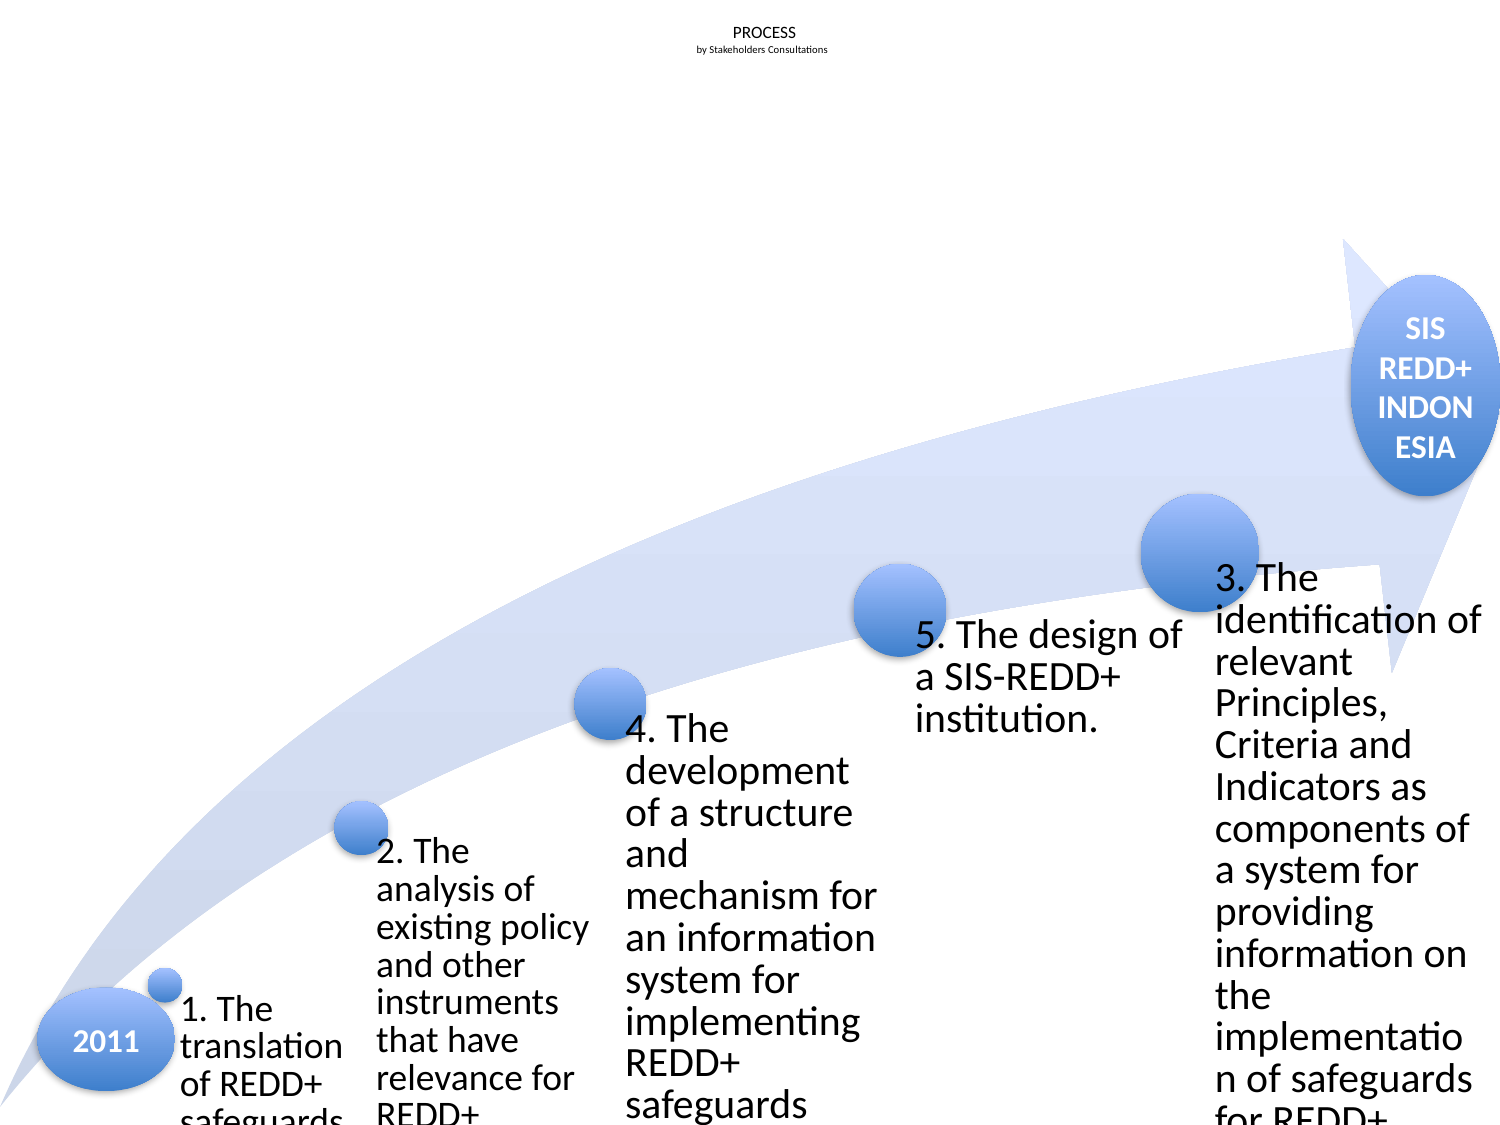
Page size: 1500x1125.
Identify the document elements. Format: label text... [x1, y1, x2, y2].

title PROCESS by Stakeholders Consultations [75, 0, 1450, 64]
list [0, 238, 1500, 1108]
